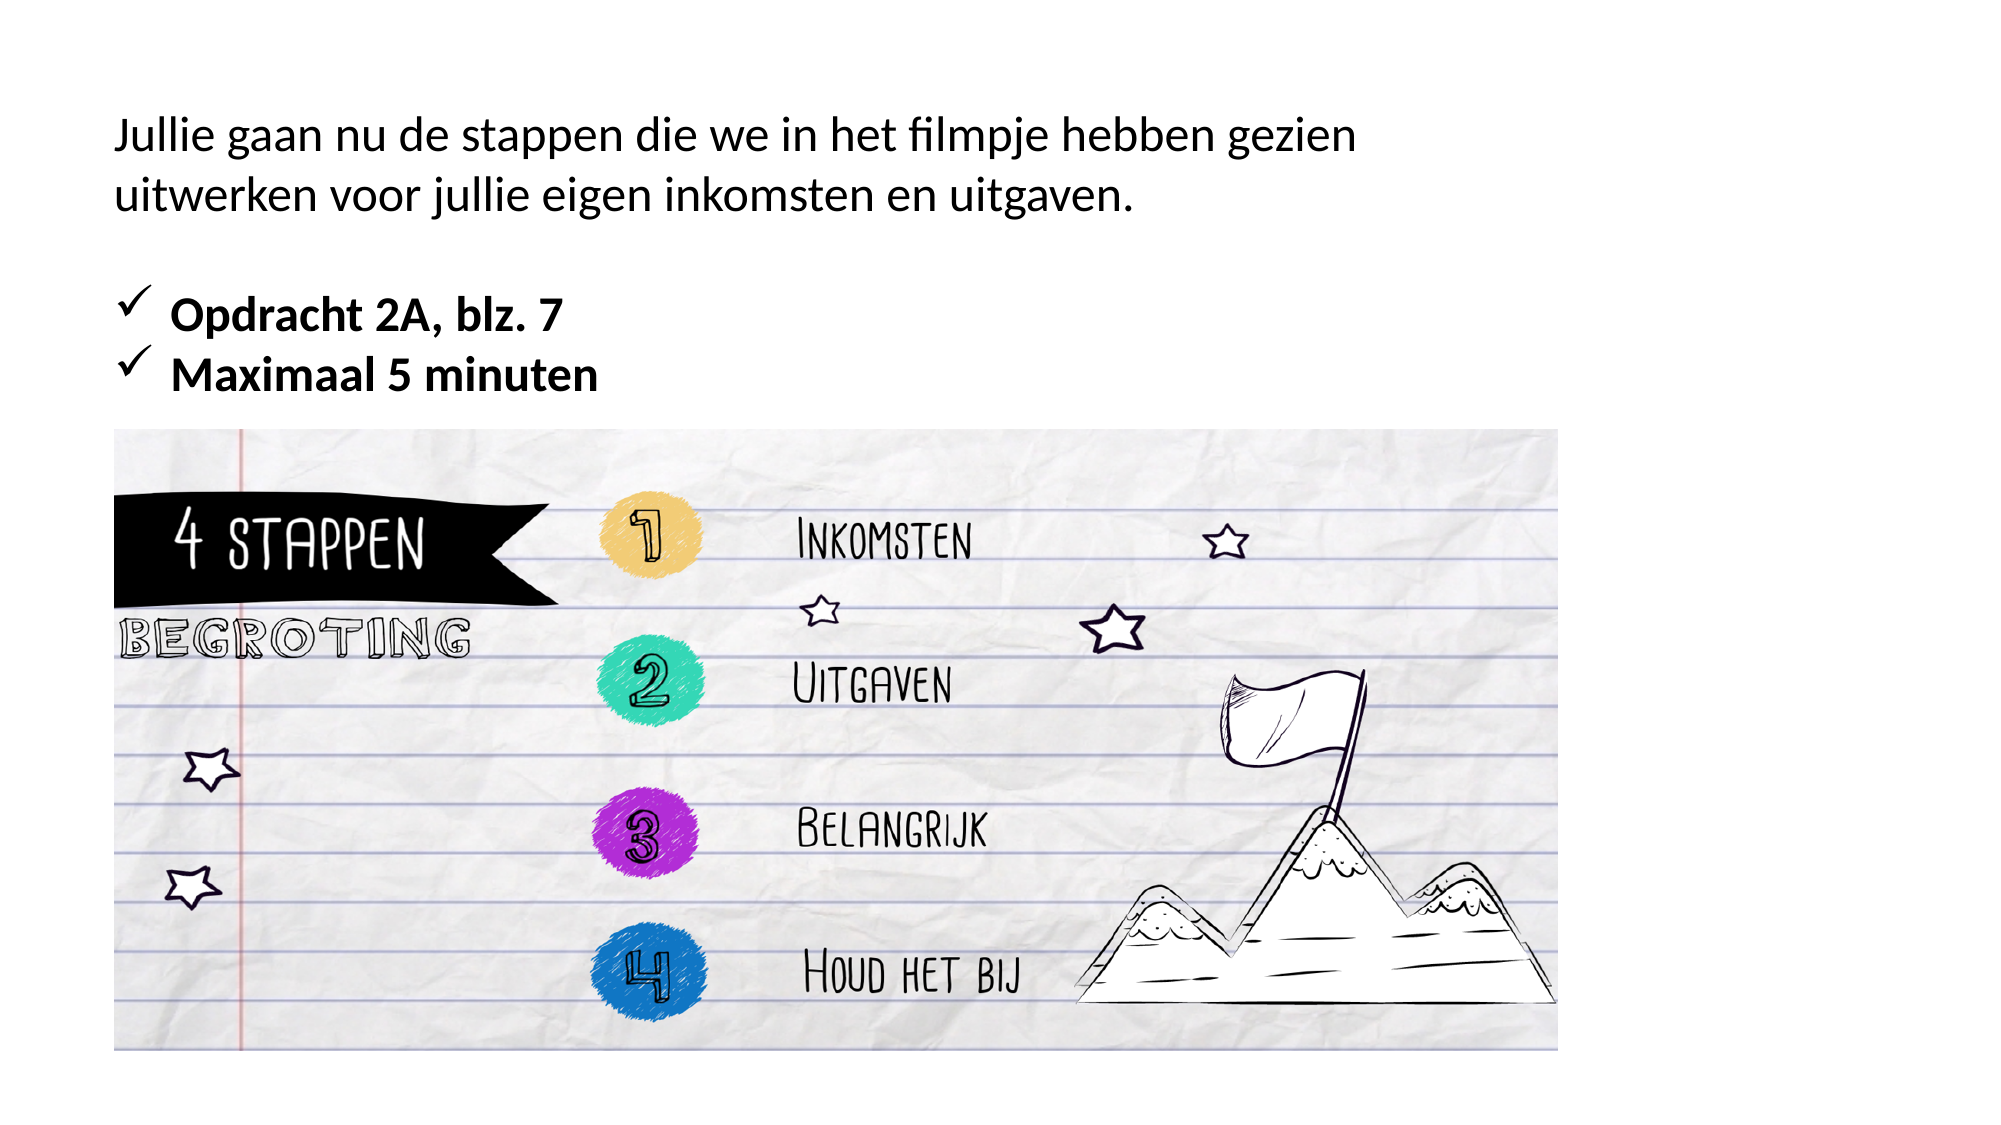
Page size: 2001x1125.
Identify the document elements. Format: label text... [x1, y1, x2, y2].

text_box Jullie gaan nu de stappen die we in het filmpje hebben gezien uitwerken voor jullie eigen inkomsten en uitgaven. Opdracht 2A, blz. 7 Maximaal 5 minuten [114, 101, 1488, 429]
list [113, 429, 1558, 1051]
